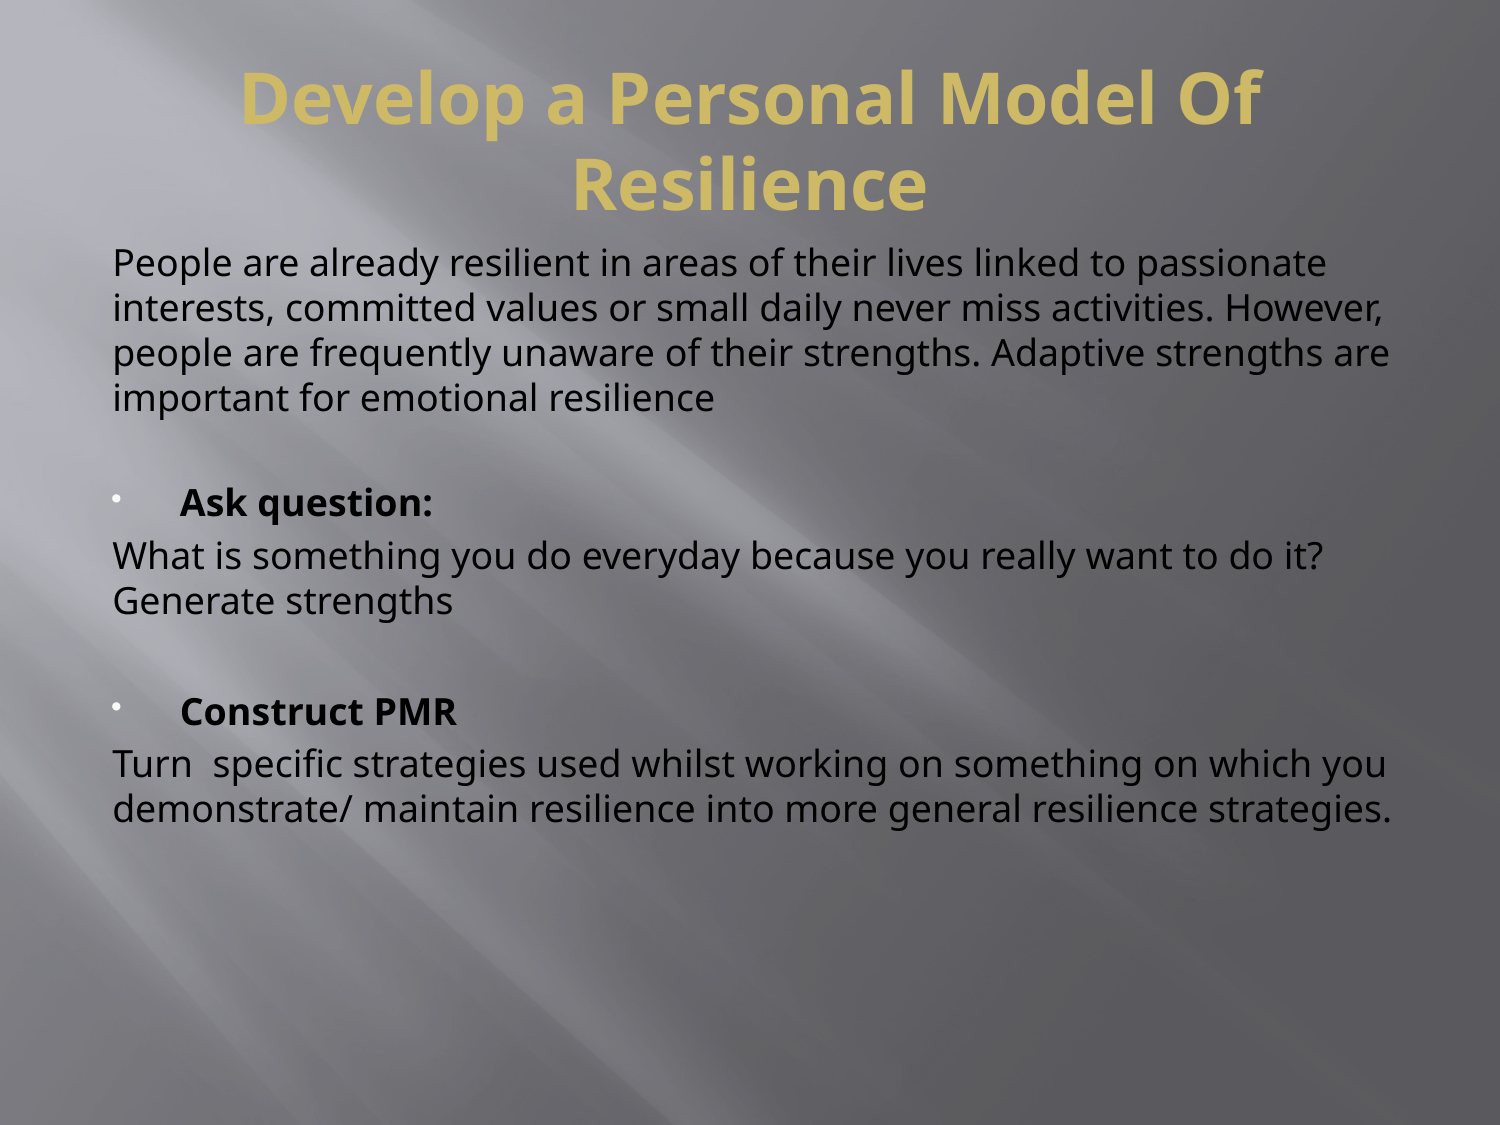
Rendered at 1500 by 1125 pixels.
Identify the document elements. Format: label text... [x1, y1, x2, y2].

list People are already resilient in areas of their lives linked to passionate interests, committed values or small daily never miss activities. However, people are frequently unaware of their strengths. Adaptive strengths are important for emotional resilience Ask question: What is something you do everyday because you really want to do it? Generate strengths Construct PMR Turn specific strategies used whilst working on something on which you demonstrate/ maintain resilience into more general resilience strategies. [74, 231, 1426, 1083]
title Develop a Personal Model Of Resilience [75, 45, 1425, 231]
